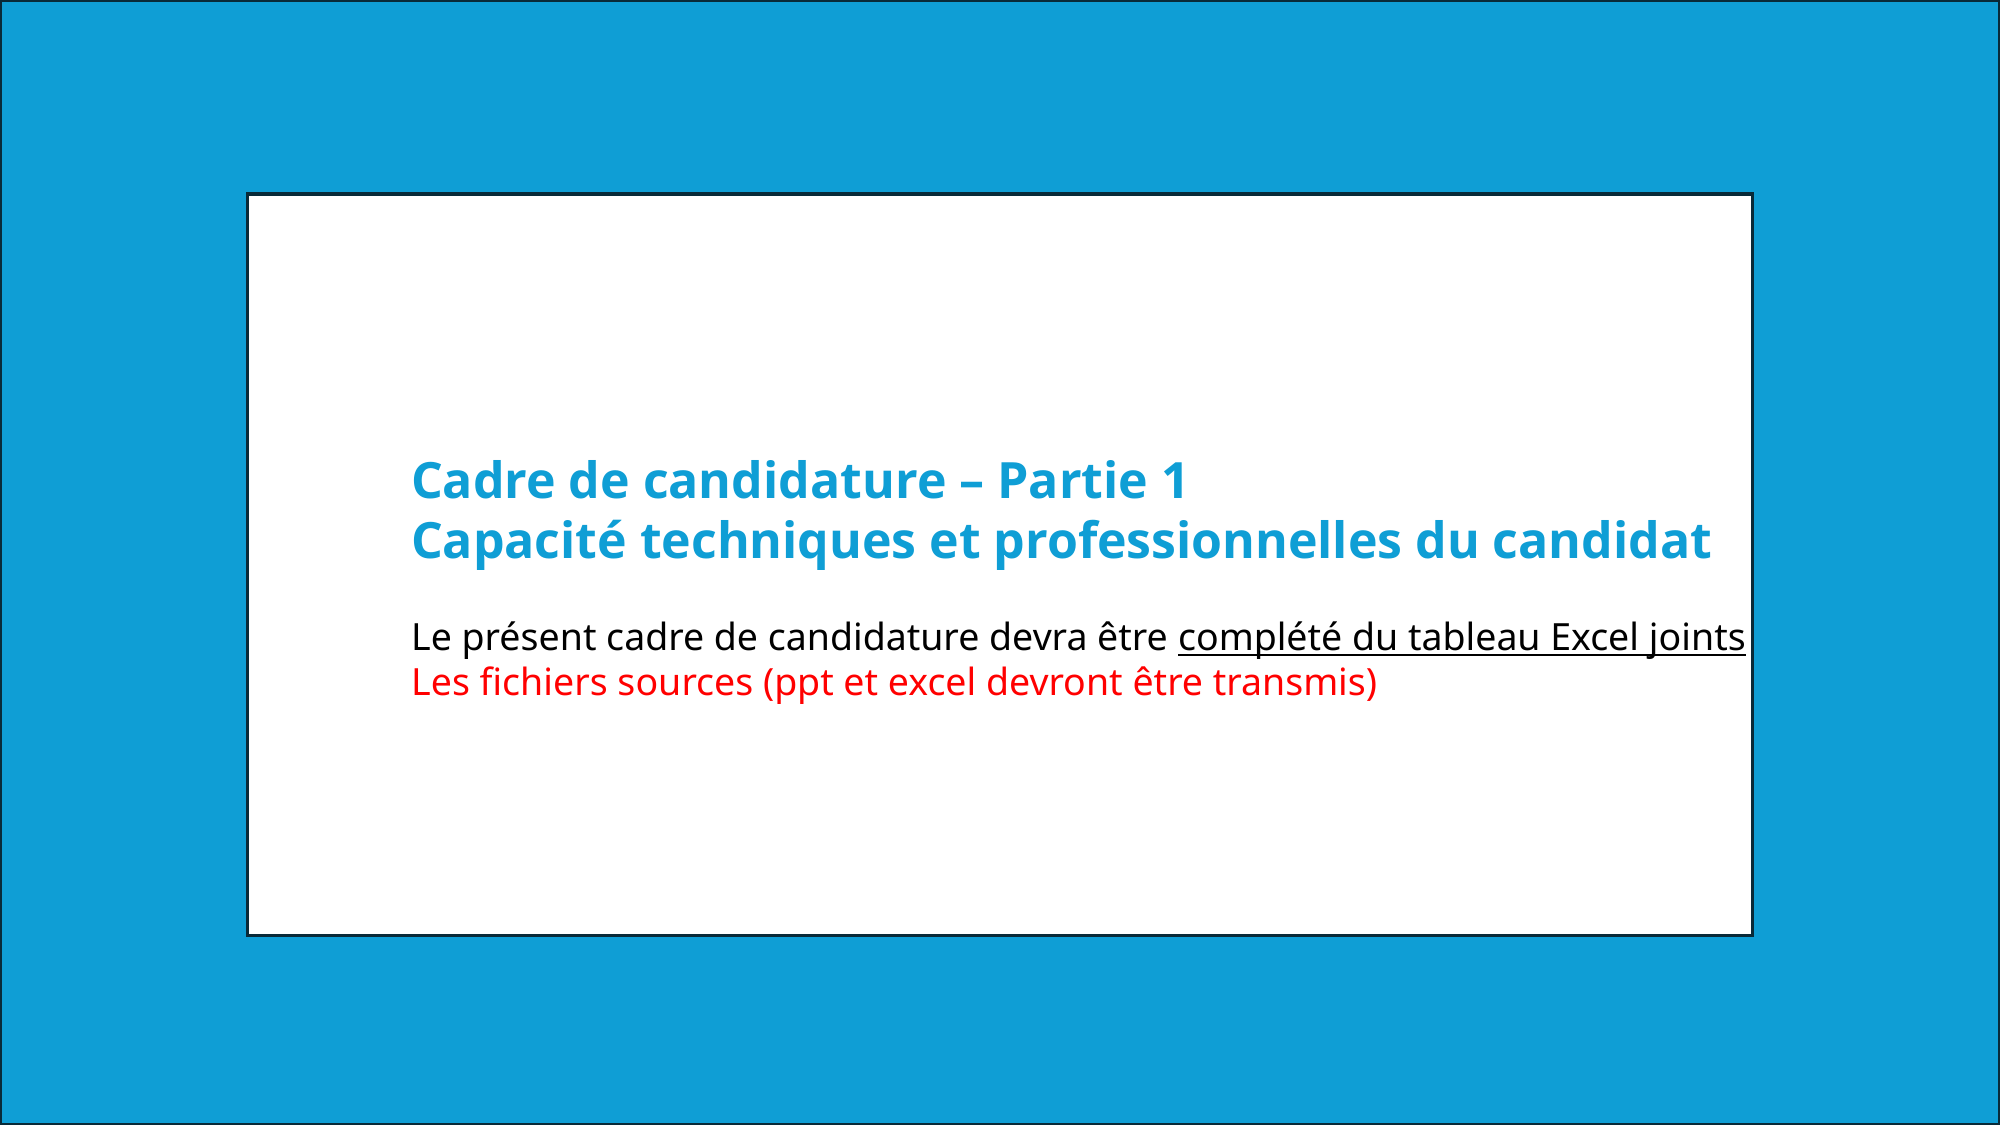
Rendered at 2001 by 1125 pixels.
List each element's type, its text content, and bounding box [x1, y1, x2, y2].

text_box Cadre de candidature – Partie 1 Capacité techniques et professionnelles du candidat Le présent cadre de candidature devra être complété du tableau Excel joints Les fichiers sources (ppt et excel devront être transmis) [396, 440, 1902, 711]
text_box [246, 192, 1754, 937]
text_box [0, 0, 2000, 1125]
